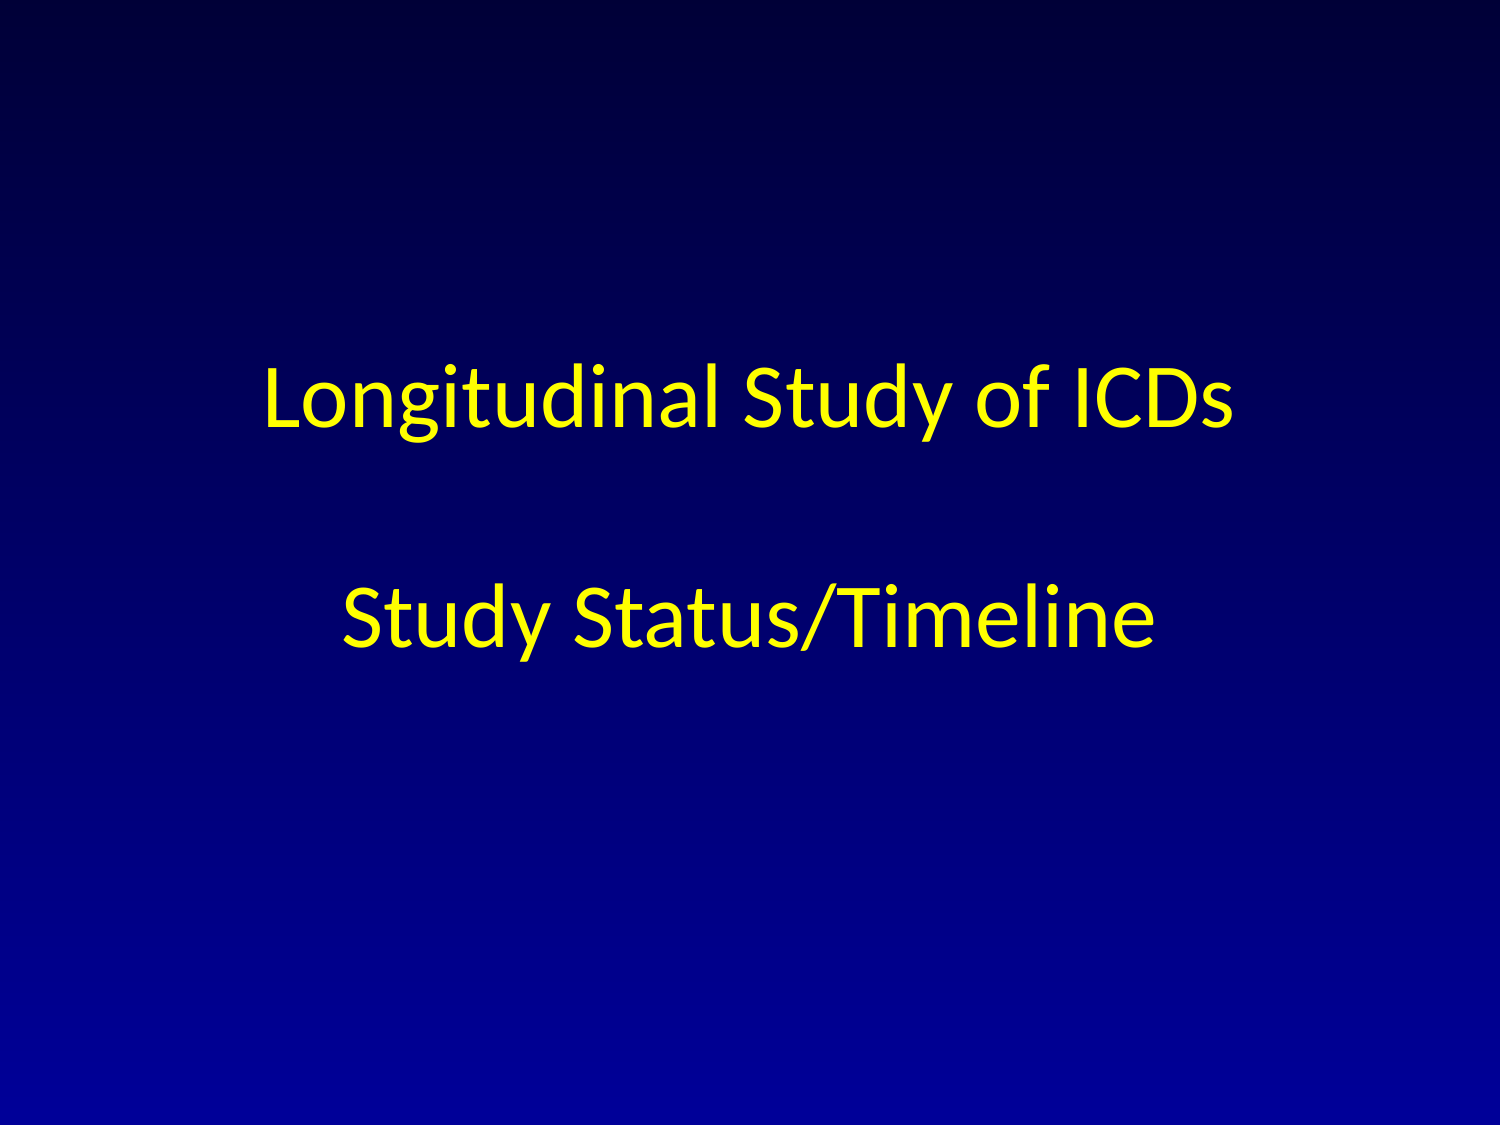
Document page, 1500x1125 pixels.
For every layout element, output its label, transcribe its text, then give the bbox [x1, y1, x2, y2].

title Longitudinal Study of ICDs Study Status/Timeline [112, 462, 1388, 650]
